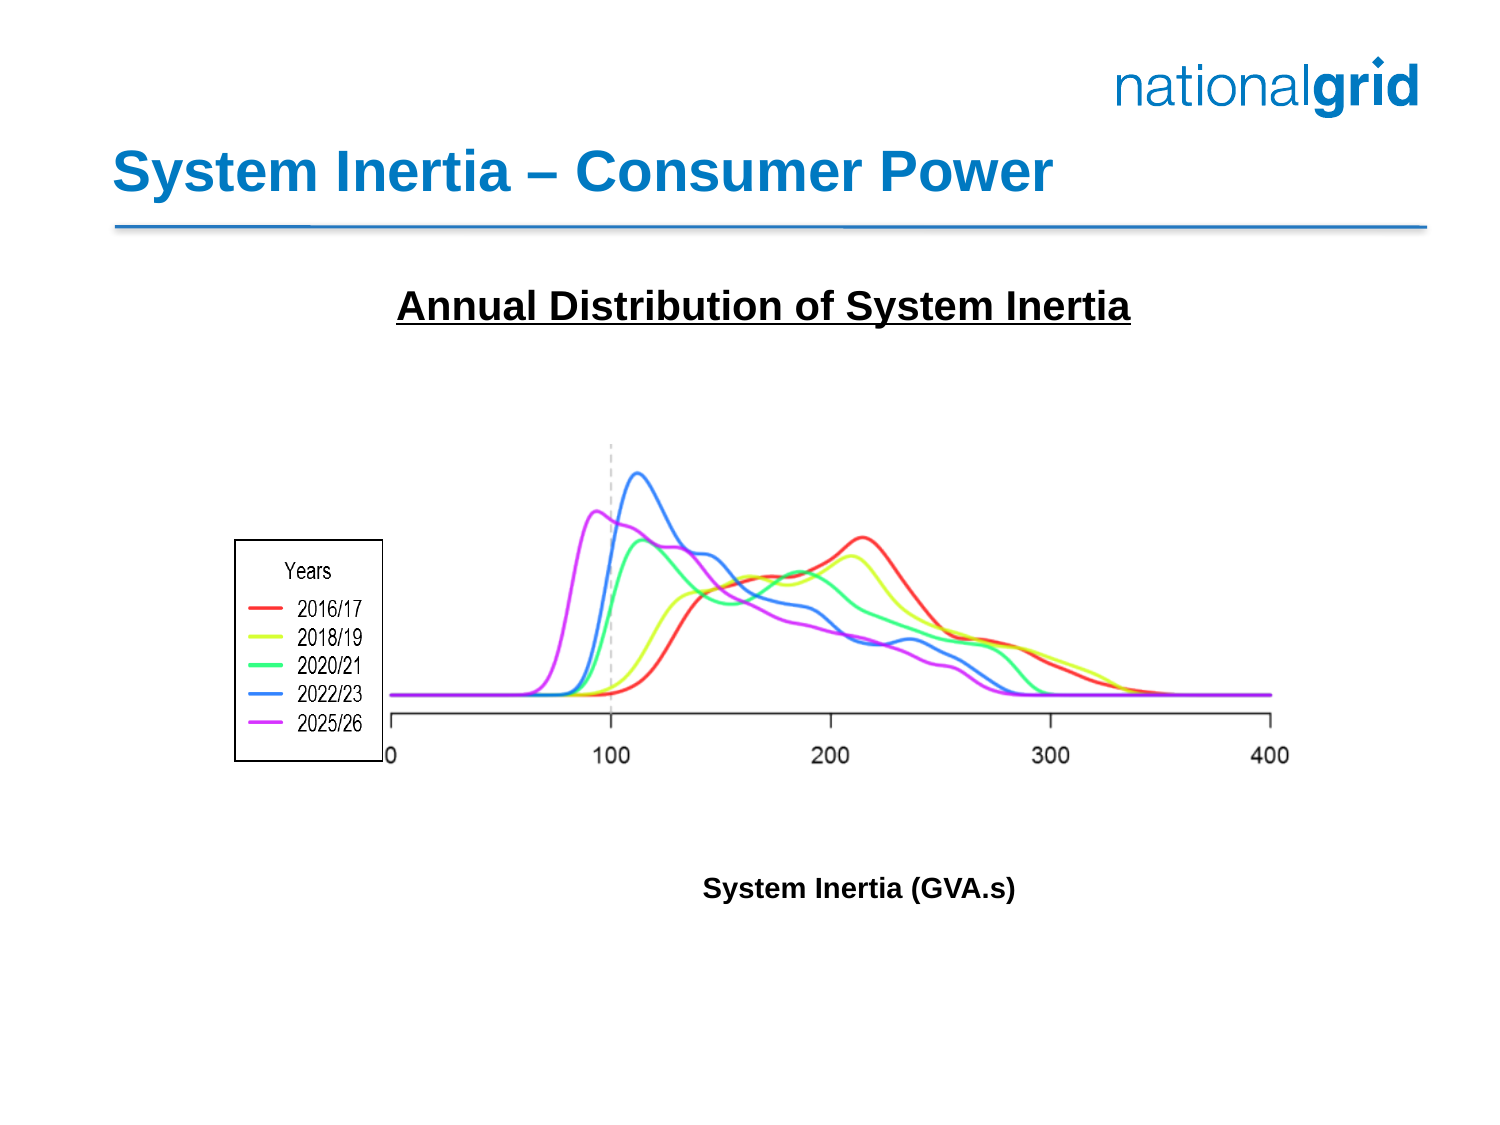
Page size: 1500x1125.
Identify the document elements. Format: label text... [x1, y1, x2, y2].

title System Inertia – Consumer Power [97, 125, 1425, 211]
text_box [235, 278, 1307, 906]
